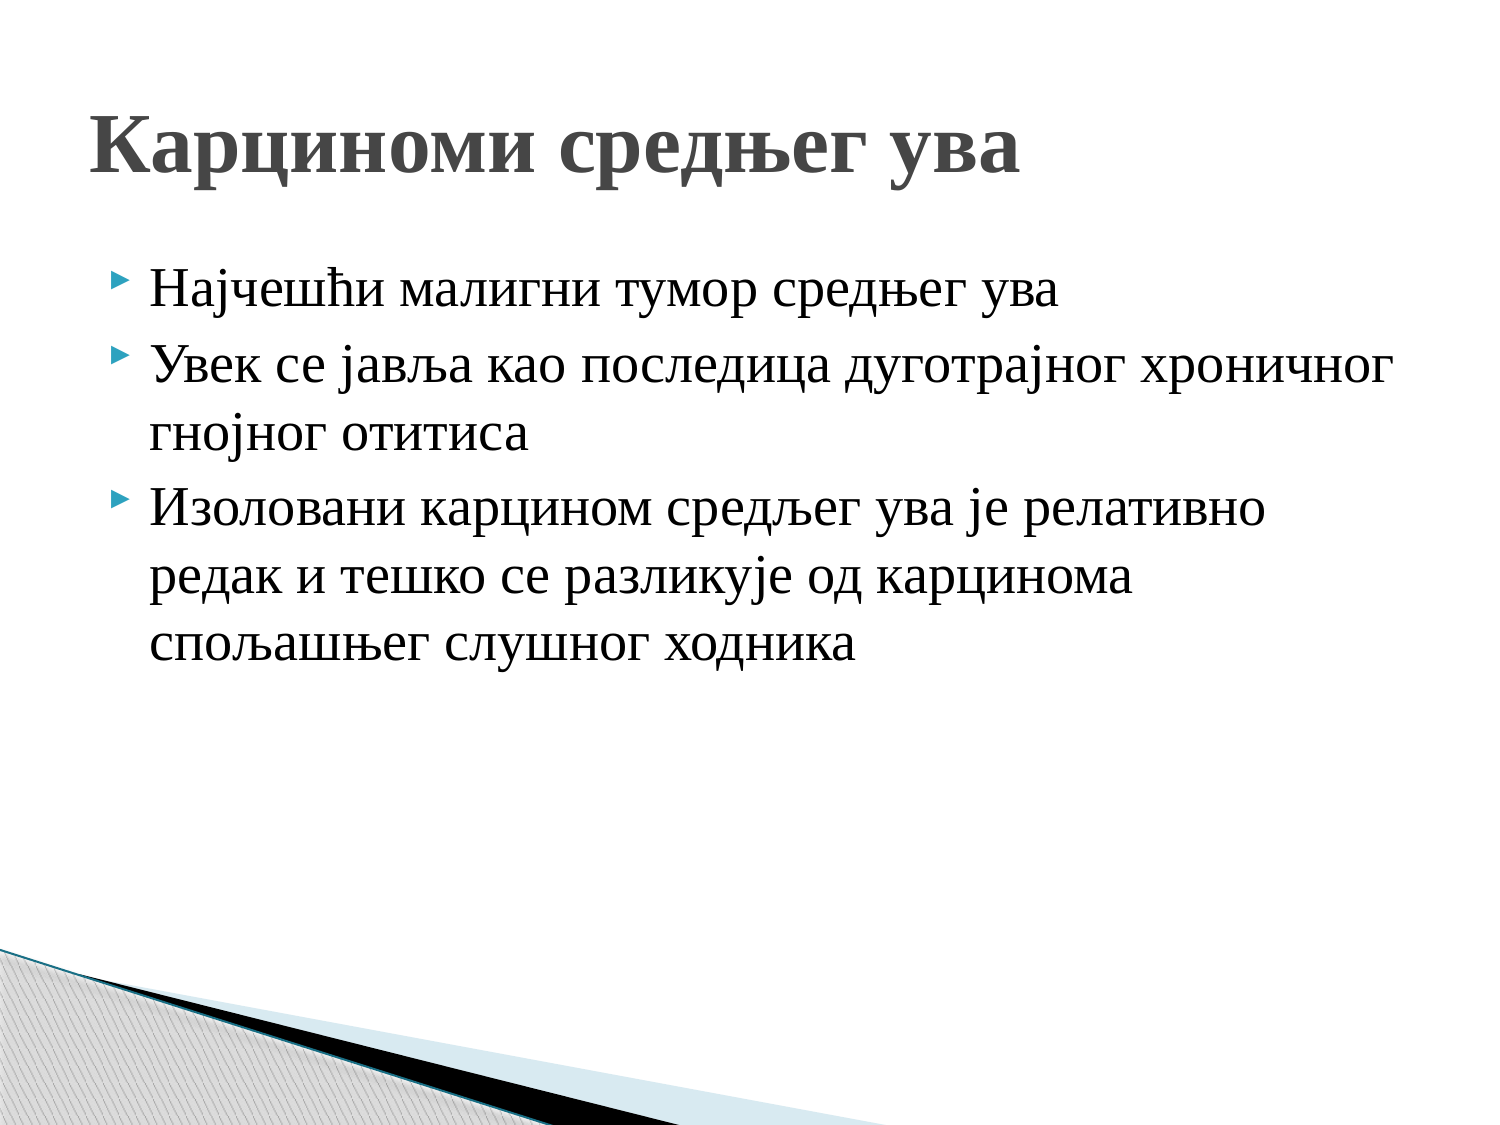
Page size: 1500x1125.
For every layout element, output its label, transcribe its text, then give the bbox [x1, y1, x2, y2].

list Најчешћи малигни тумор средњег ува Увек се јавља као последица дуготрајног хроничног гнојног отитиса Изоловани карцином средљег ува је релативно редак и тешко се разликује од карцинома спољашњег слушног ходника [74, 242, 1426, 986]
title Карциноми средњег ува [75, 45, 1425, 233]
